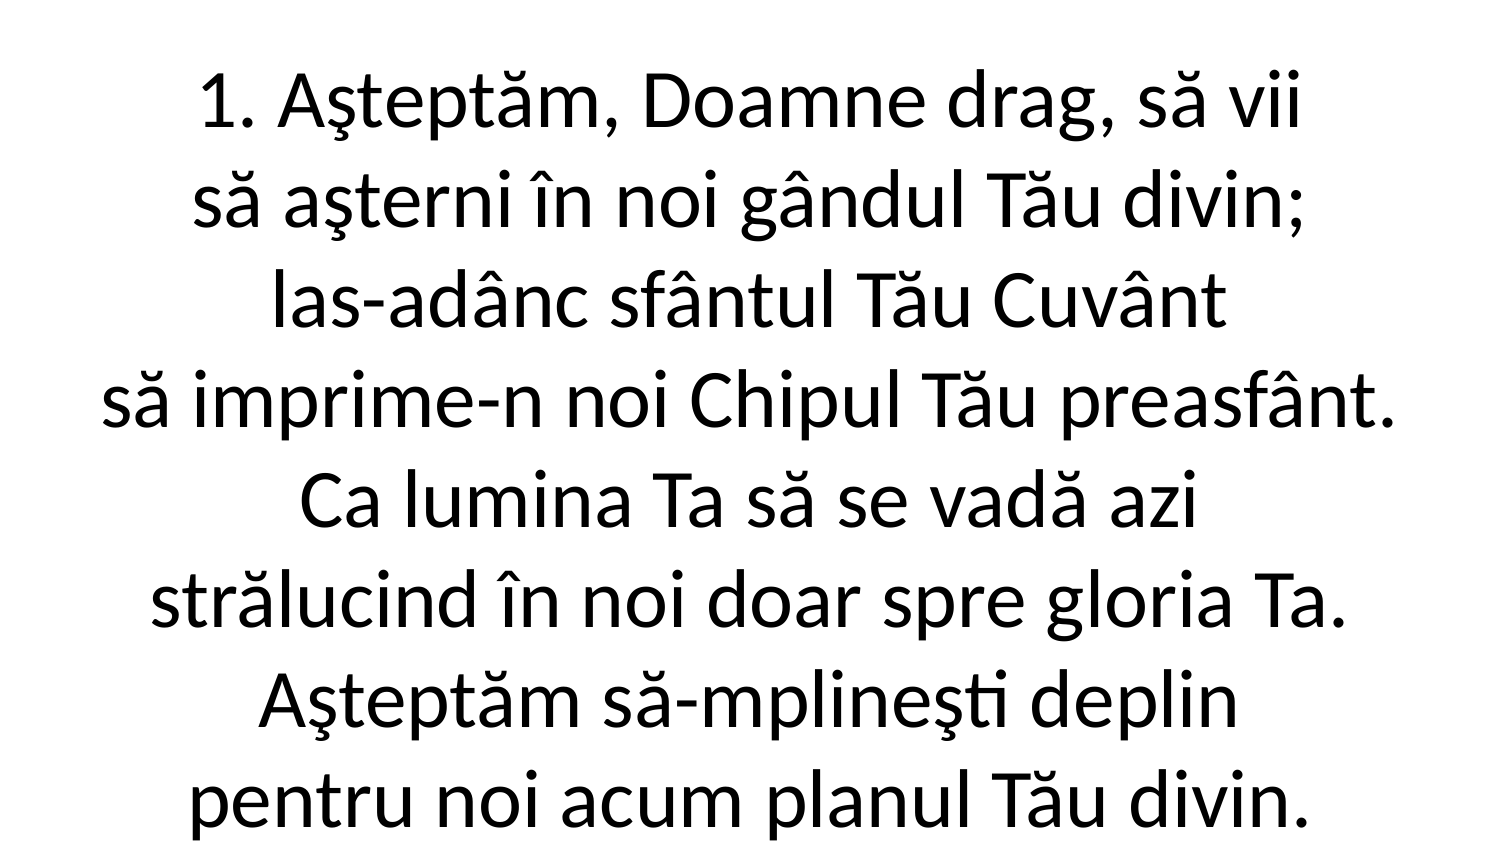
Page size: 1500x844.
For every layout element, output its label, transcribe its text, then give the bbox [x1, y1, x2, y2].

text_box 1. Aşteptăm, Doamne drag, să vii să aşterni în noi gândul Tău divin; las-adânc sfântul Tău Cuvânt să imprime-n noi Chipul Tău preasfânt. Ca lumina Ta să se vadă azi strălucind în noi doar spre gloria Ta. Aşteptăm să-mplineşti deplin pentru noi acum planul Tău divin. [85, 0, 1415, 844]
